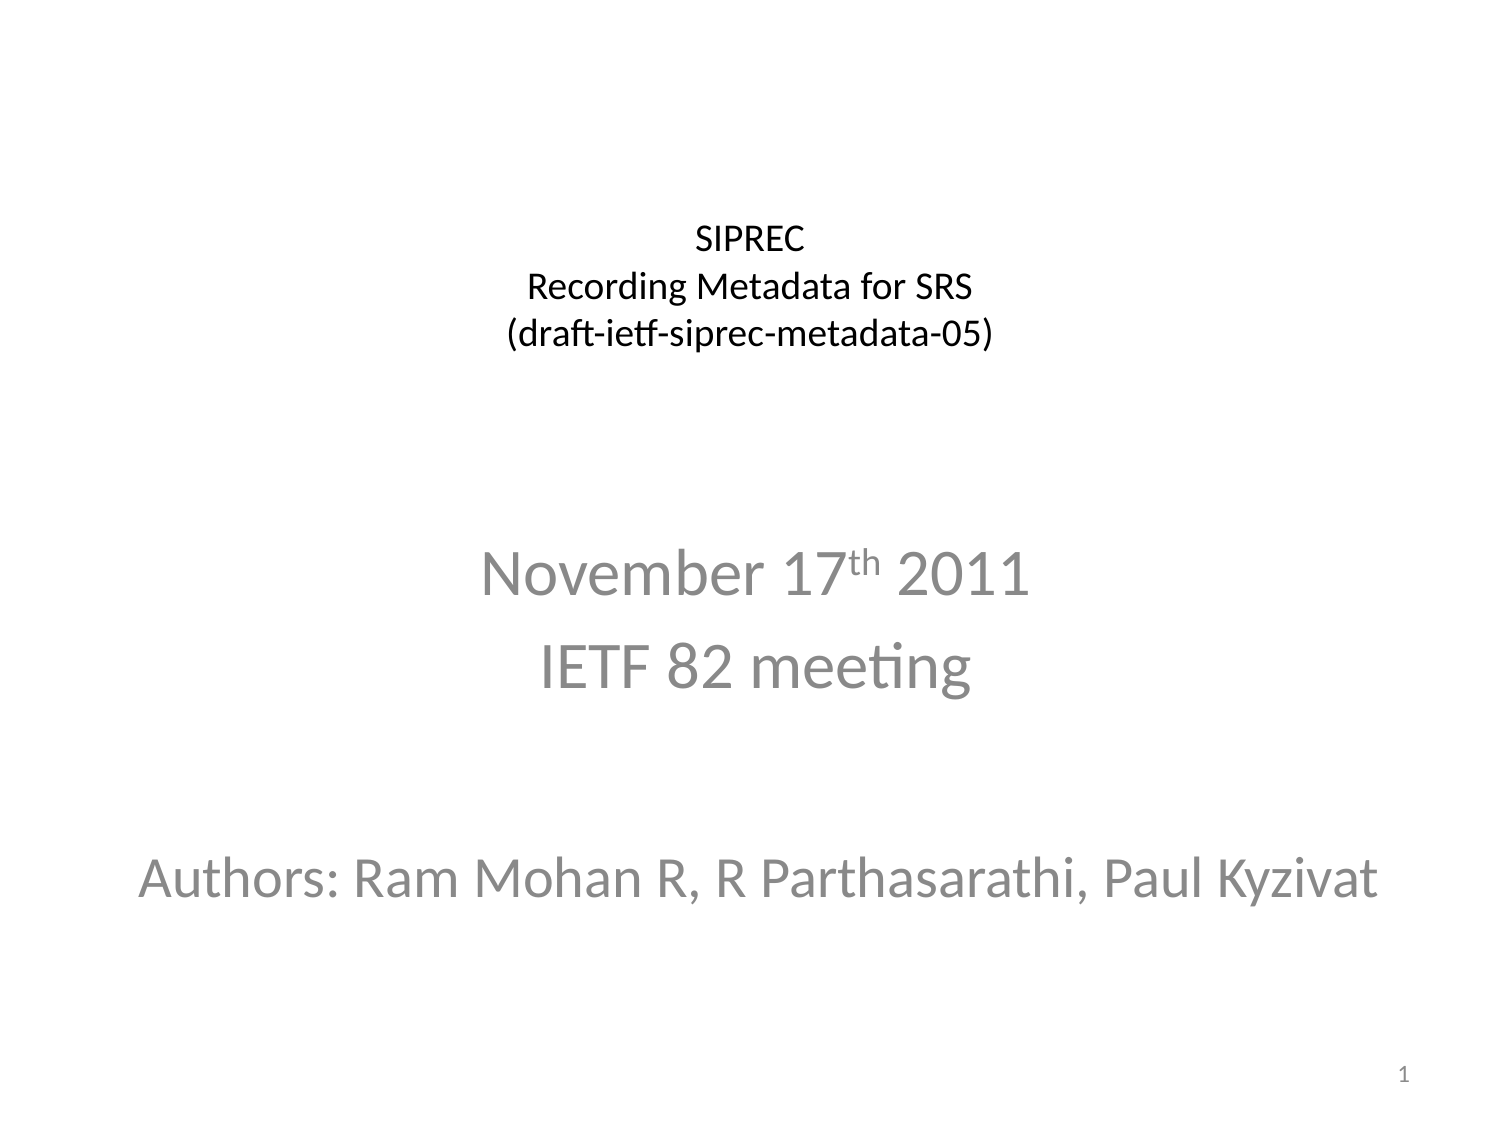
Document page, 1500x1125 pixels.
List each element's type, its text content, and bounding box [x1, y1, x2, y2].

subtitle November 17th 2011 IETF 82 meeting [163, 520, 1348, 750]
text_box Authors: Ram Mohan R, R Parthasarathi, Paul Kyzivat [62, 750, 1469, 916]
slide_number 1 [1074, 1042, 1425, 1103]
title SIPREC Recording Metadata for SRS (draft-ietf-siprec-metadata-05) [112, 202, 1388, 445]
